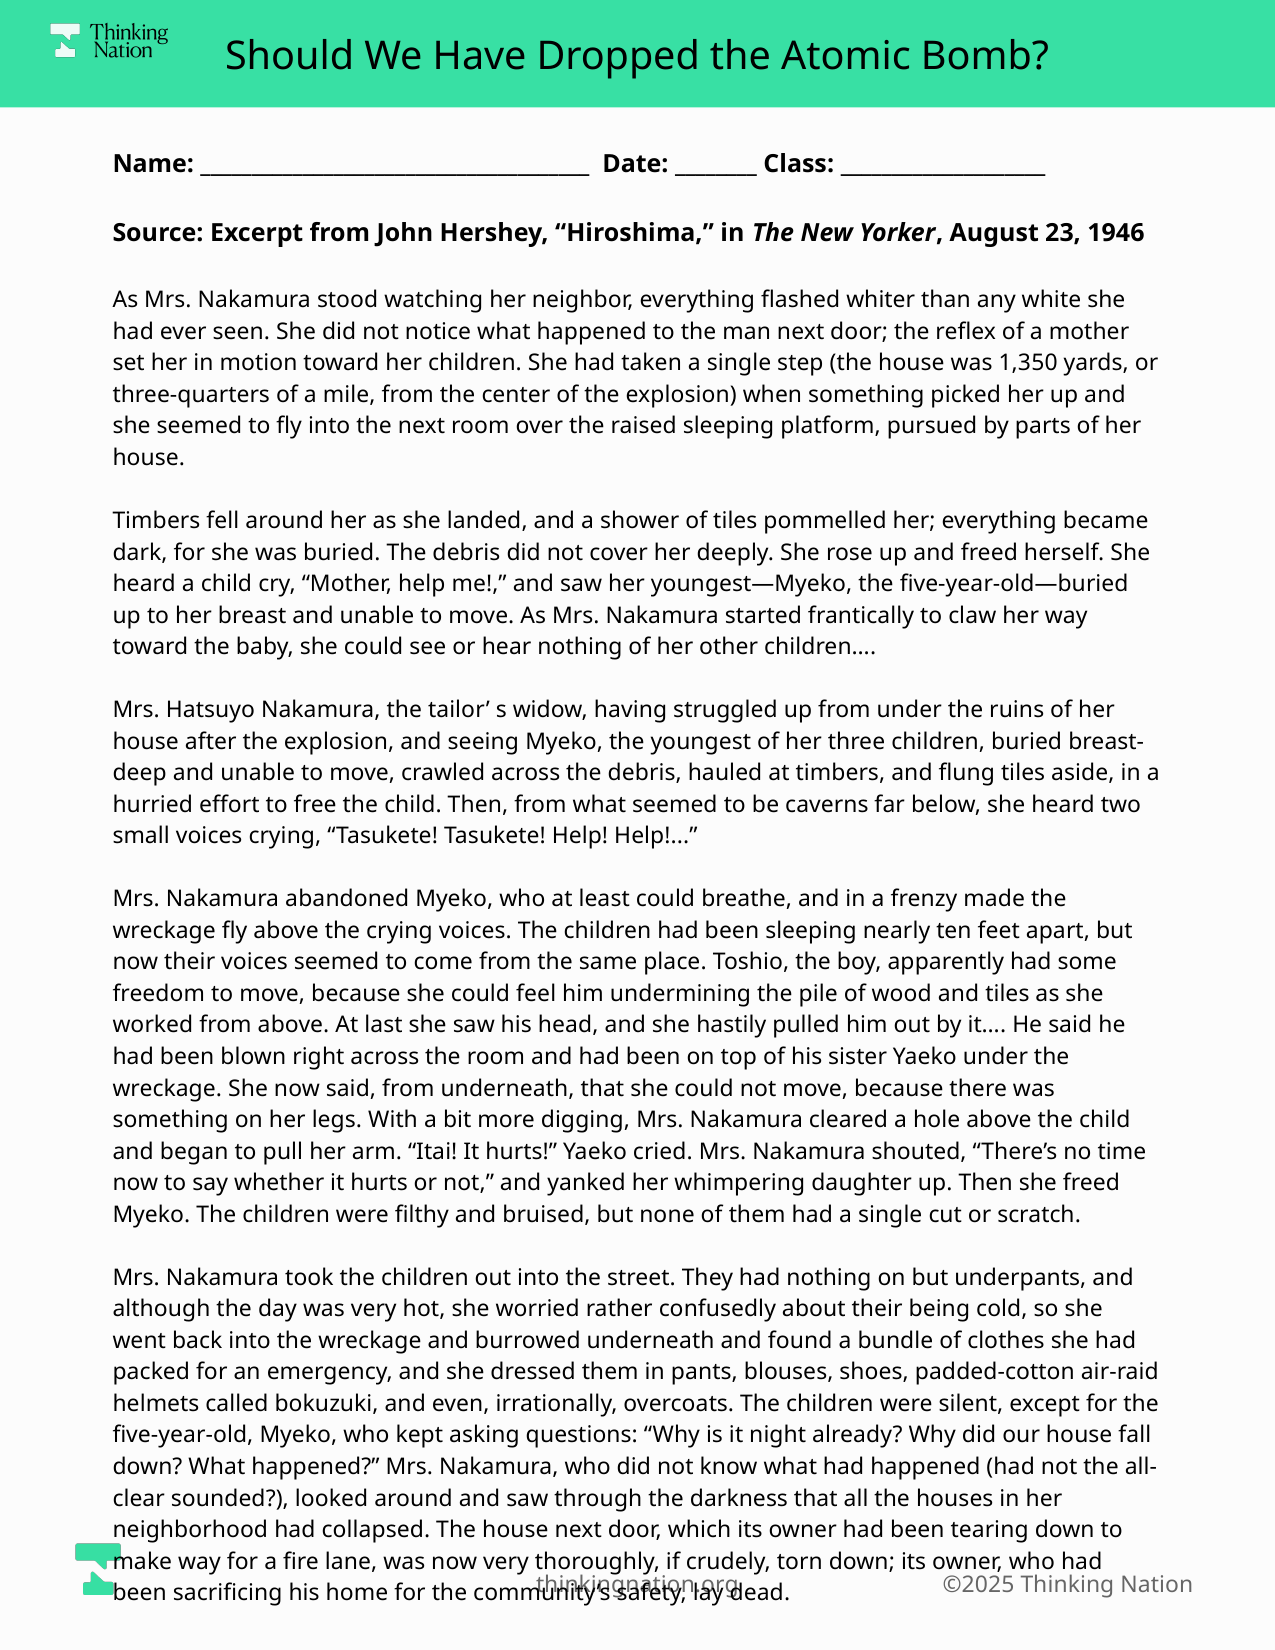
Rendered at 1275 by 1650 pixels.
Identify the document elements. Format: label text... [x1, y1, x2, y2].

text_box Should We Have Dropped the Atomic Bomb? [0, 0, 1275, 108]
picture [62, 1533, 134, 1605]
text_box ©2025 Thinking Nation [1178, 1553, 1210, 1605]
text_box Name: ______________________________________ Date: ________ Class: ____________________ Source: Excerpt from John Hershey, “Hiroshima,” in The New Yorker, August 23, 1946 As Mrs. Nakamura stood watching her neighbor, everything flashed whiter than any white she had ever seen. She did not notice what happened to the man next door; the reflex of a mother set her in motion toward her children. She had taken a single step (the house was 1,350 yards, or three-quarters of a mile, from the center of the explosion) when something picked her up and she seemed to fly into the next room over the raised sleeping platform, pursued by parts of her house. Timbers fell around her as she landed, and a shower of tiles pommelled her; everything became dark, for she was buried. The debris did not cover her deeply. She rose up and freed herself. She heard a child cry, “Mother, help me!,” and saw her youngest—Myeko, the five-year-old—buried up to her breast and unable to move. As Mrs. Nakamura started frantically to claw her way toward the baby, she could see or hear nothing of her other children…. Mrs. Hatsuyo Nakamura, the tailor’ s widow, having struggled up from under the ruins of her house after the explosion, and seeing Myeko, the youngest of her three children, buried breast-deep and unable to move, crawled across the debris, hauled at timbers, and flung tiles aside, in a hurried effort to free the child. Then, from what seemed to be caverns far below, she heard two small voices crying, “Tasukete! Tasukete! Help! Help!...” Mrs. Nakamura abandoned Myeko, who at least could breathe, and in a frenzy made the wreckage fly above the crying voices. The children had been sleeping nearly ten feet apart, but now their voices seemed to come from the same place. Toshio, the boy, apparently had some freedom to move, because she could feel him undermining the pile of wood and tiles as she worked from above. At last she saw his head, and she hastily pulled him out by it…. He said he had been blown right across the room and had been on top of his sister Yaeko under the wreckage. She now said, from underneath, that she could not move, because there was something on her legs. With a bit more digging, Mrs. Nakamura cleared a hole above the child and began to pull her arm. “Itai! It hurts!” Yaeko cried. Mrs. Nakamura shouted, “There’s no time now to say whether it hurts or not,” and yanked her whimpering daughter up. Then she freed Myeko. The children were filthy and bruised, but none of them had a single cut or scratch. Mrs. Nakamura took the children out into the street. They had nothing on but underpants, and although the day was very hot, she worried rather confusedly about their being cold, so she went back into the wreckage and burrowed underneath and found a bundle of clothes she had packed for an emergency, and she dressed them in pants, blouses, shoes, padded-cotton air-raid helmets called bokuzuki, and even, irrationally, overcoats. The children were silent, except for the five-year-old, Myeko, who kept asking questions: “Why is it night already? Why did our house fall down? What happened?” Mrs. Nakamura, who did not know what had happened (had not the all-clear sounded?), looked around and saw through the darkness that all the houses in her neighborhood had collapsed. The house next door, which its owner had been tearing down to make way for a fire lane, was now very thoroughly, if crudely, torn down; its owner, who had been sacrificing his home for the community’s safety, lay dead. [97, 132, 1178, 1621]
picture [36, 12, 172, 69]
